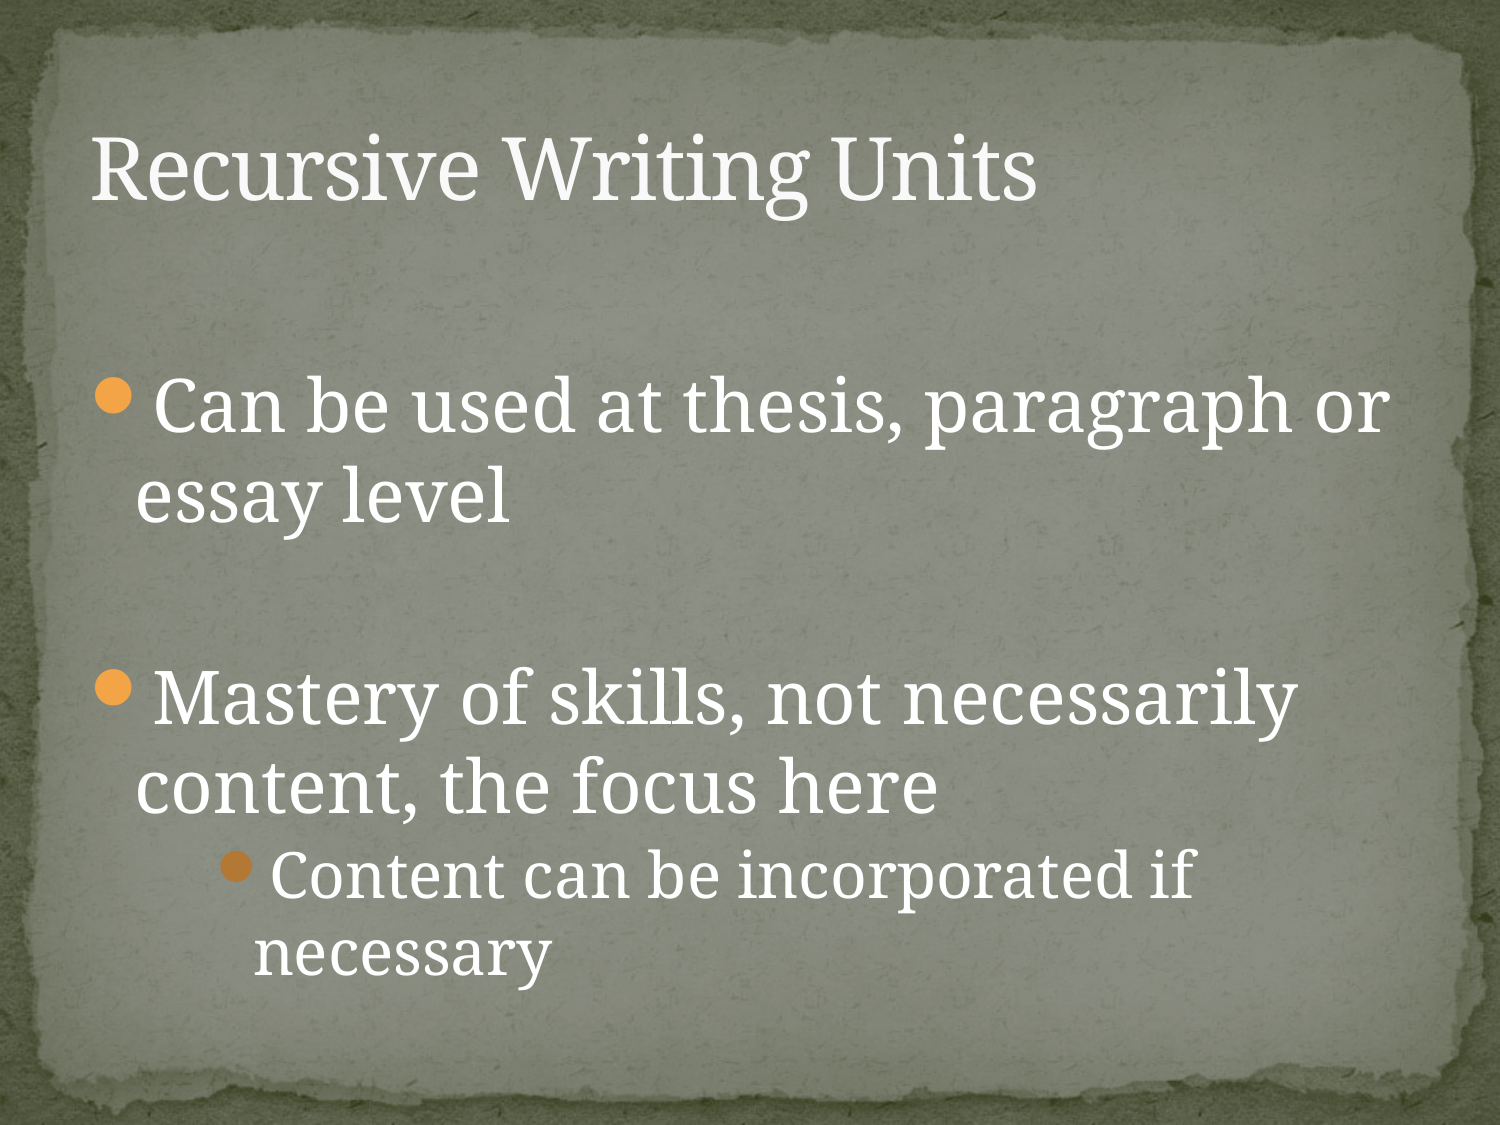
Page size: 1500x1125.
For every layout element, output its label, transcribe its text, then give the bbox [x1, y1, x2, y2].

list Can be used at thesis, paragraph or essay level Mastery of skills, not necessarily content, the focus here Content can be incorporated if necessary [75, 249, 1425, 1000]
title Recursive Writing Units [74, 24, 1425, 225]
